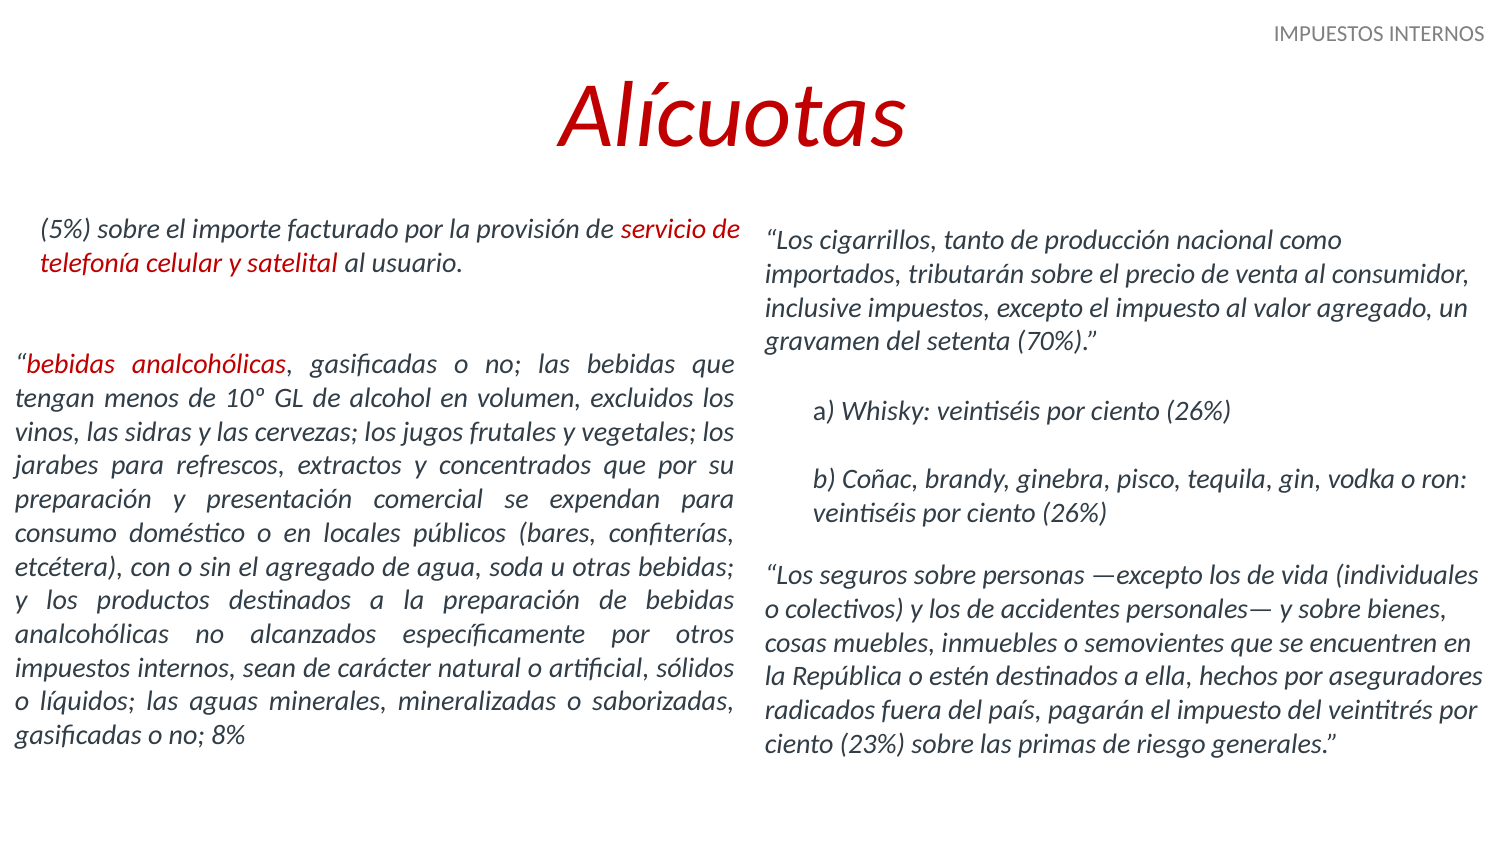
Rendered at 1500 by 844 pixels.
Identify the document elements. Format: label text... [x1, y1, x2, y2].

text_box (5%) sobre el importe facturado por la provisión de servicio de telefonía celular y satelital al usuario. [25, 203, 776, 319]
text_box Alícuotas [544, 45, 1500, 173]
text_box “bebidas analcohólicas, gasificadas o no; las bebidas que tengan menos de 10º GL de alcohol en volumen, excluidos los vinos, las sidras y las cervezas; los jugos frutales y vegetales; los jarabes para refrescos, extractos y concentrados que por su preparación y presentación comercial se expendan para consumo doméstico o en locales públicos (bares, confiterías, etcétera), con o sin el agregado de agua, soda u otras bebidas; y los productos destinados a la preparación de bebidas analcohólicas no alcanzados específicamente por otros impuestos internos, sean de carácter natural o artificial, sólidos o líquidos; las aguas minerales, mineralizadas o saborizadas, gasificadas o no; 8% [0, 338, 750, 758]
text_box “Los cigarrillos, tanto de producción nacional como importados, tributarán sobre el precio de venta al consumidor, inclusive impuestos, excepto el impuesto al valor agregado, un gravamen del setenta (70%).” [749, 214, 1500, 364]
text_box IMPUESTOS INTERNOS [820, 11, 1500, 59]
text_box “Los seguros sobre personas —excepto los de vida (individuales o colectivos) y los de accidentes personales— y sobre bienes, cosas muebles, inmuebles o semovientes que se encuentren en la República o estén destinados a ella, hechos por aseguradores radicados fuera del país, pagarán el impuesto del veintitrés por ciento (23%) sobre las primas de riesgo generales.” [749, 549, 1500, 800]
text_box a) Whisky: veintiséis por ciento (26%) b) Coñac, brandy, ginebra, pisco, tequila, gin, vodka o ron: veintiséis por ciento (26%) [798, 385, 1500, 535]
